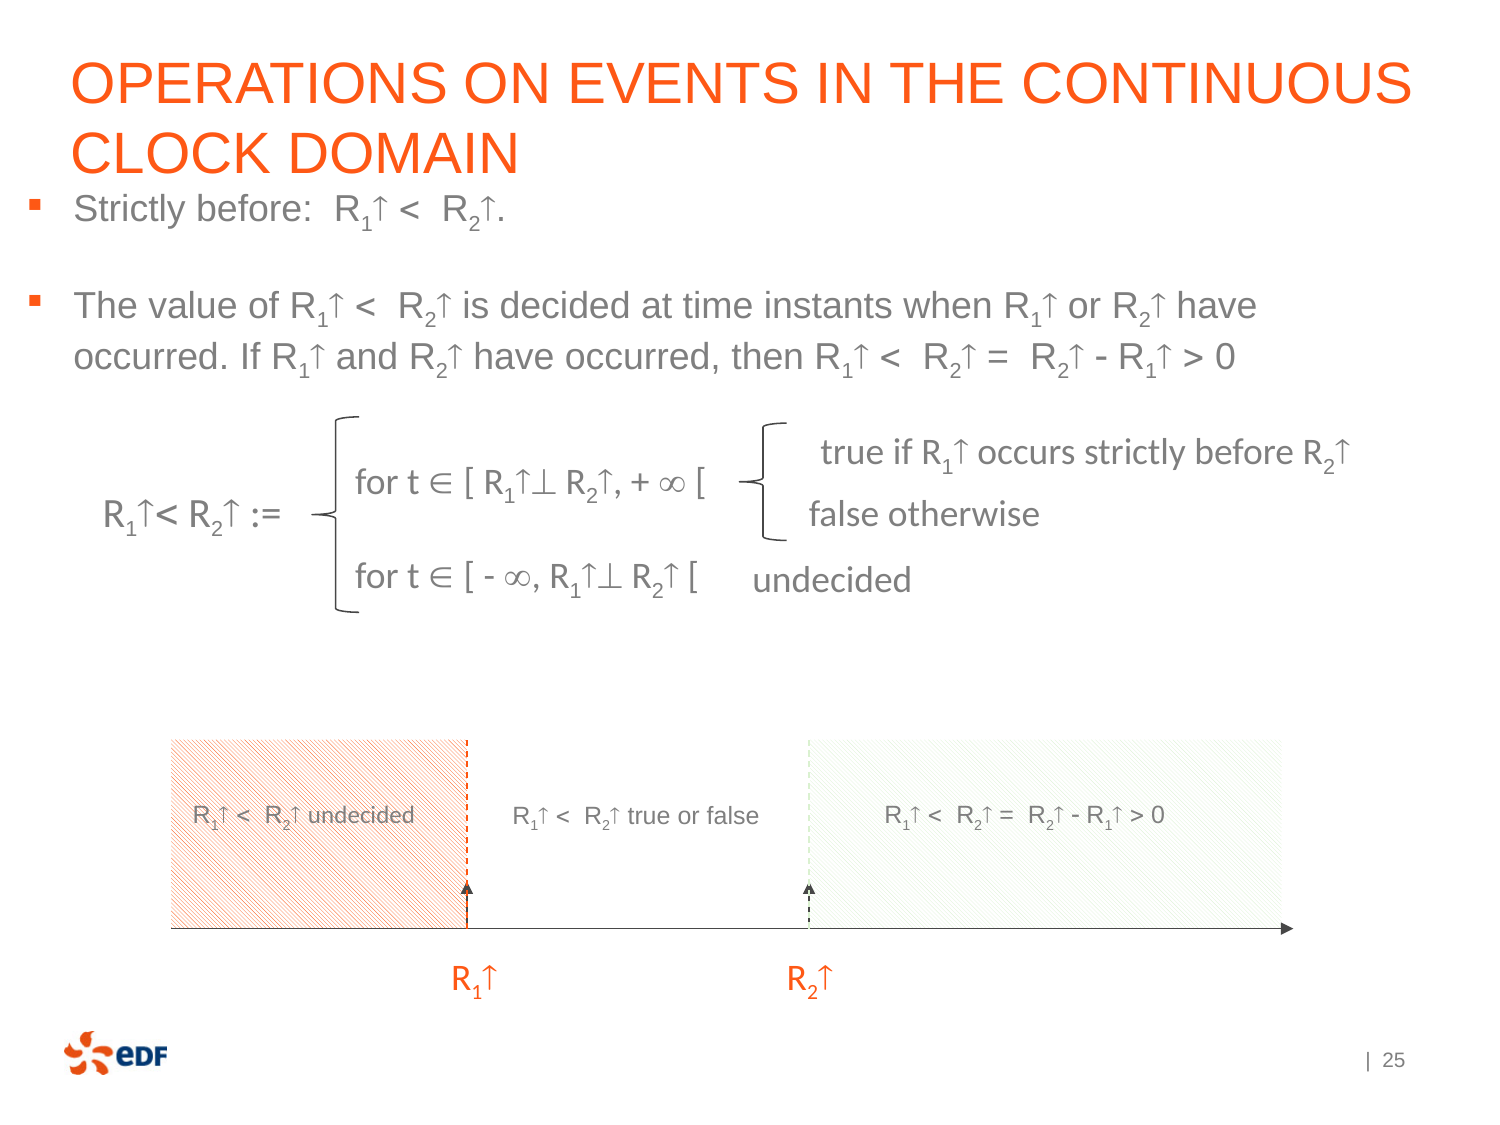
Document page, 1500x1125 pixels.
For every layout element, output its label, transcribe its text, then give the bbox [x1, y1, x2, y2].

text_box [170, 739, 1294, 1007]
title Operations on events in the continuous clock domain [64, 45, 1436, 185]
text_box Strictly before: R1  R2. The value of R1  R2 is decided at time instants when R1 or R2 have occurred. If R1 and R2 have occurred, then R1  R2 = R2  R1  0 [20, 184, 1424, 383]
picture [64, 1031, 167, 1075]
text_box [87, 416, 1388, 613]
